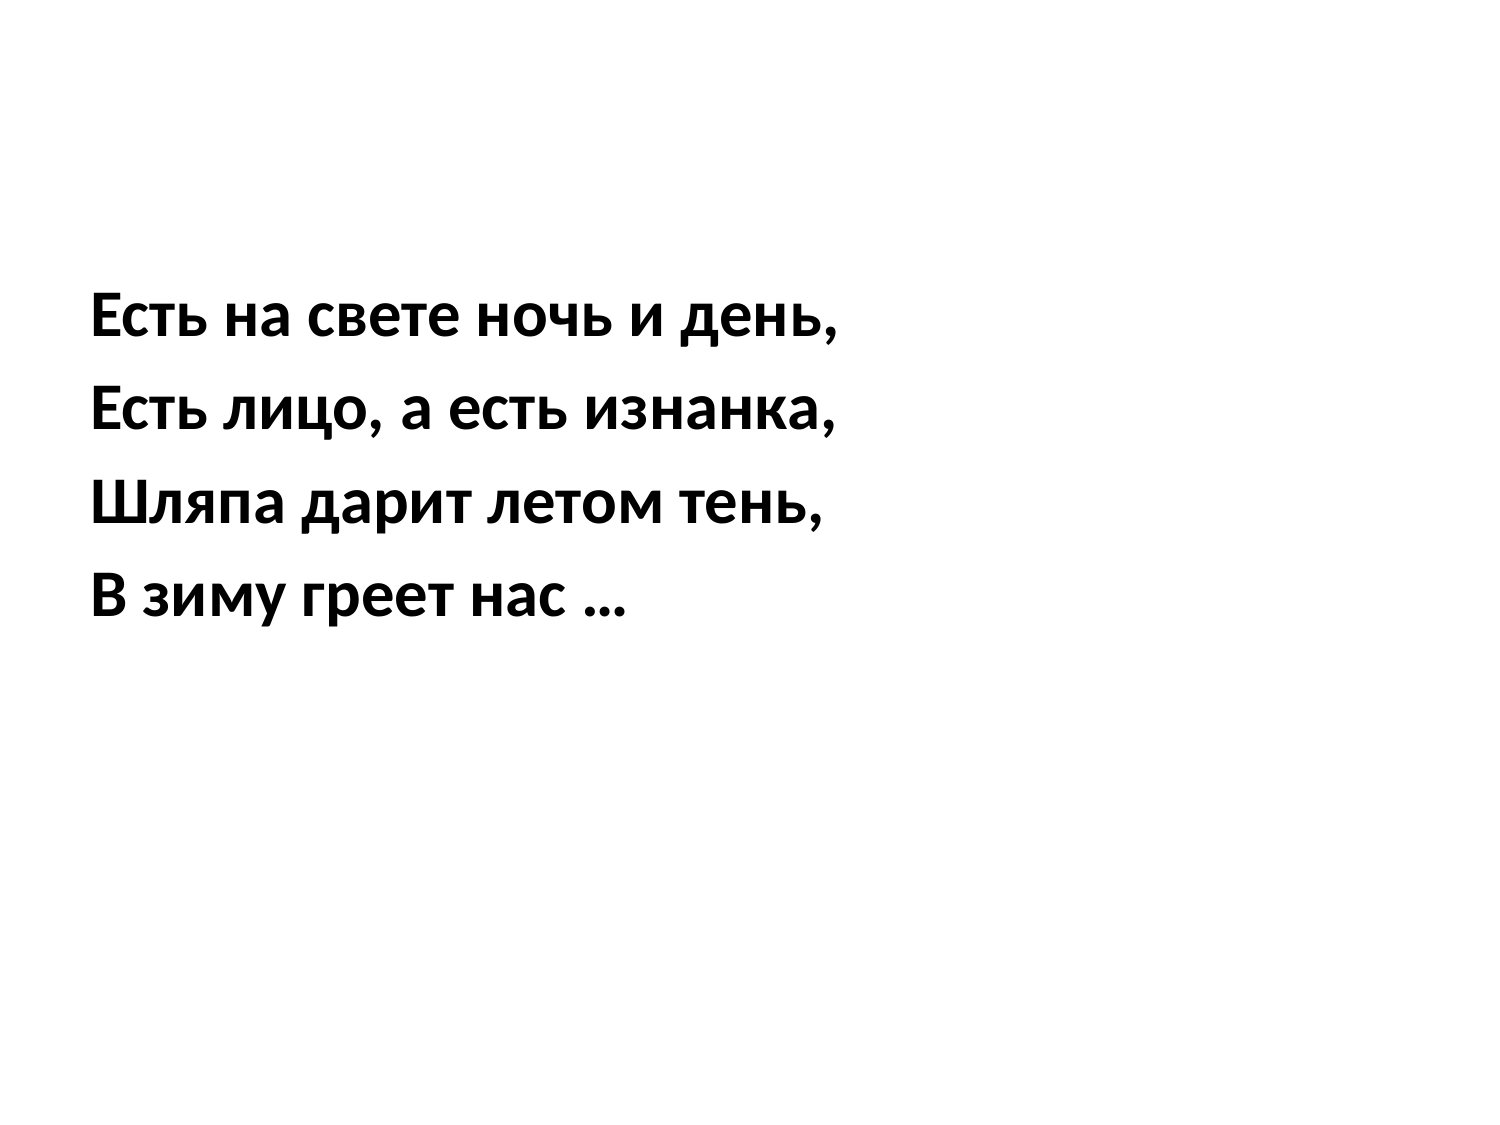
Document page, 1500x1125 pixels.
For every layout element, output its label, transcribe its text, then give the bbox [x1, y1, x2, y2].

list Есть на свете ночь и день, Есть лицо, а есть изнанка, Шляпа дарит летом тень, В зиму греет нас … [75, 262, 1425, 1005]
